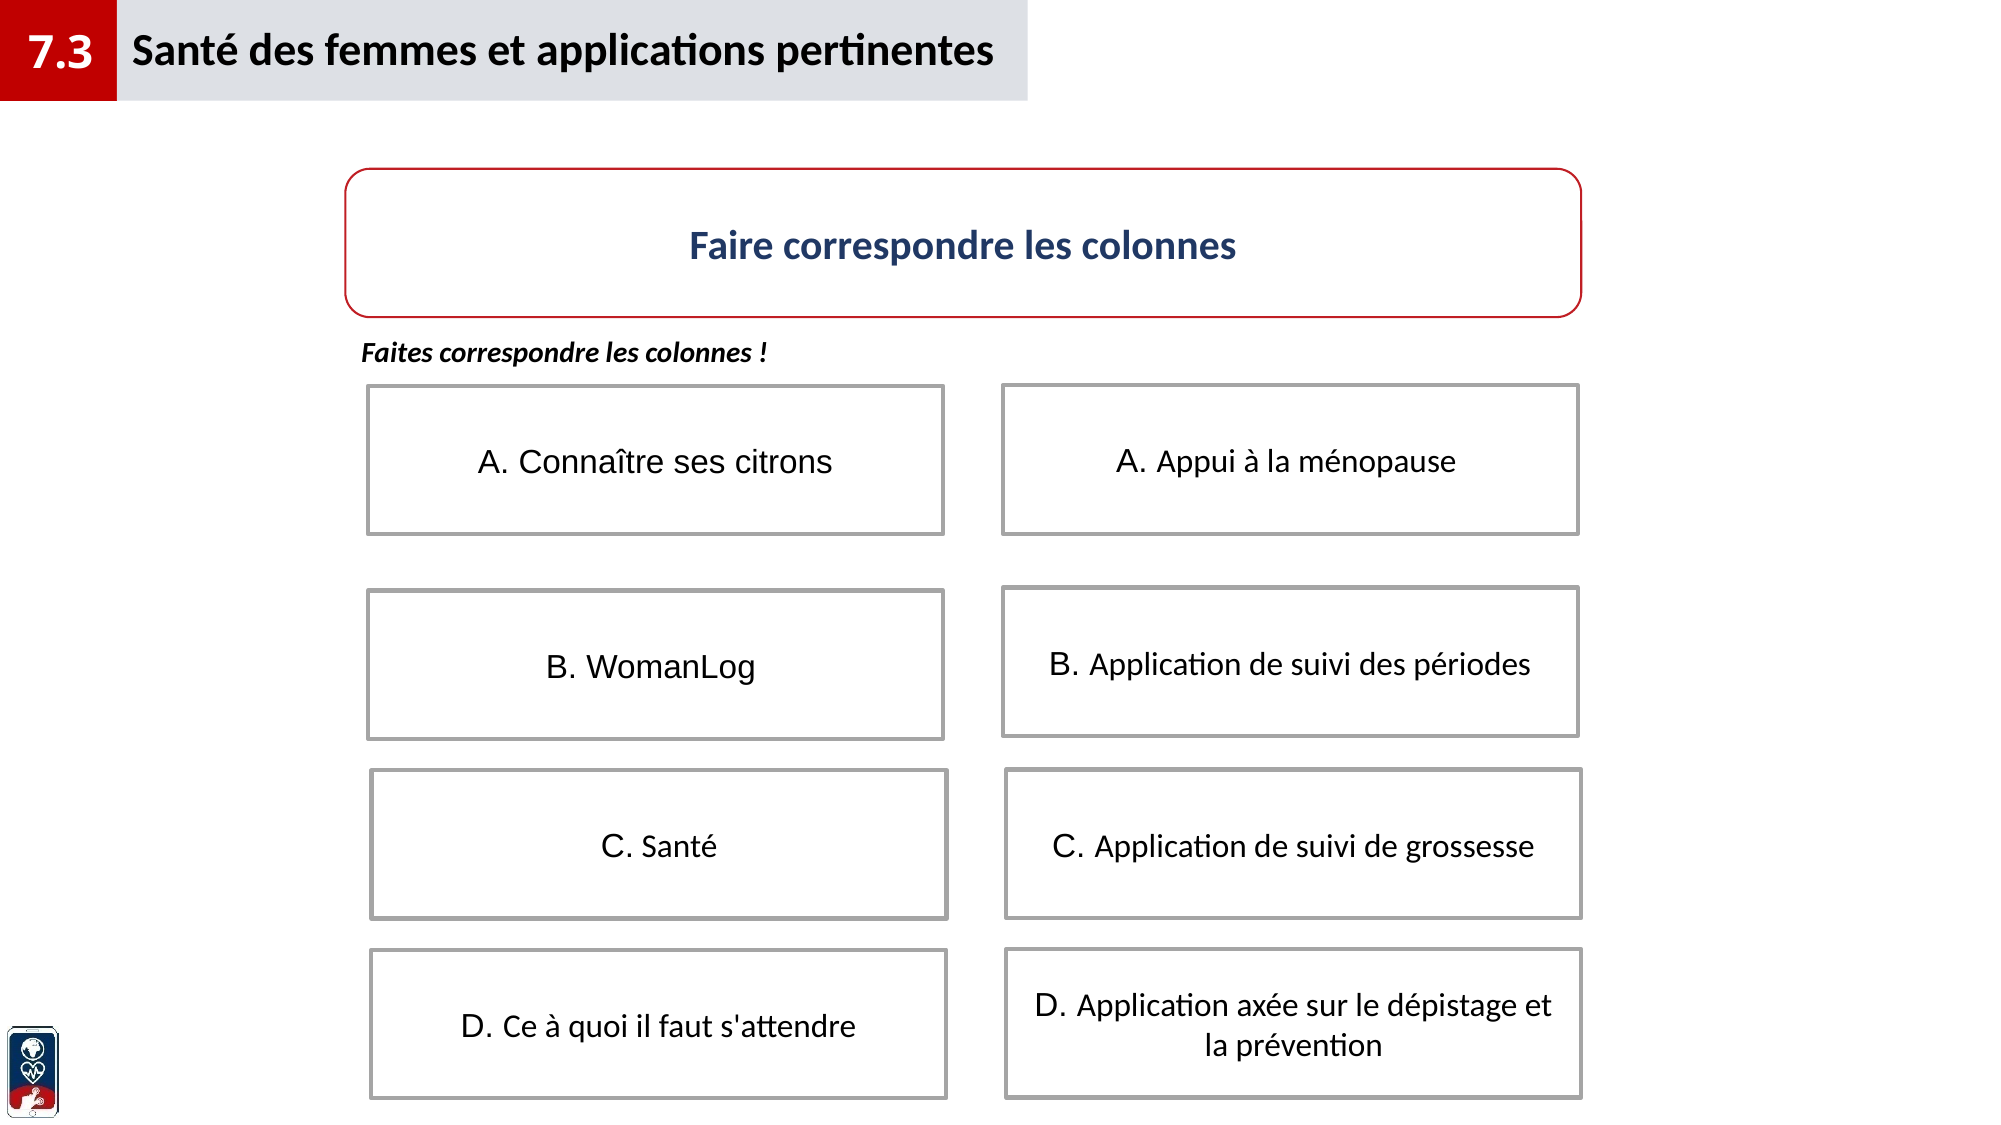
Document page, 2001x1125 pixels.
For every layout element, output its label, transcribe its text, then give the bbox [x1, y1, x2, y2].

text_box B. WomanLog [366, 588, 945, 741]
text_box [0, 0, 116, 101]
text_box A. Connaître ses citrons [366, 384, 945, 536]
text_box B. Application de suivi des périodes [1001, 585, 1580, 738]
text_box Faites correspondre les colonnes ! [346, 325, 857, 376]
text_box 7.3 [13, 14, 117, 86]
text_box D. Ce à quoi il faut s'attendre [369, 948, 948, 1100]
picture [7, 1026, 59, 1118]
text_box C. Santé [369, 768, 949, 921]
text_box D. Application axée sur le dépistage et la prévention [1004, 947, 1583, 1100]
text_box C. Application de suivi de grossesse [1004, 767, 1583, 920]
text_box Santé des femmes et applications pertinentes [116, 0, 1028, 101]
text_box Faire correspondre les colonnes [345, 168, 1582, 318]
text_box A. Appui à la ménopause [1001, 383, 1580, 536]
